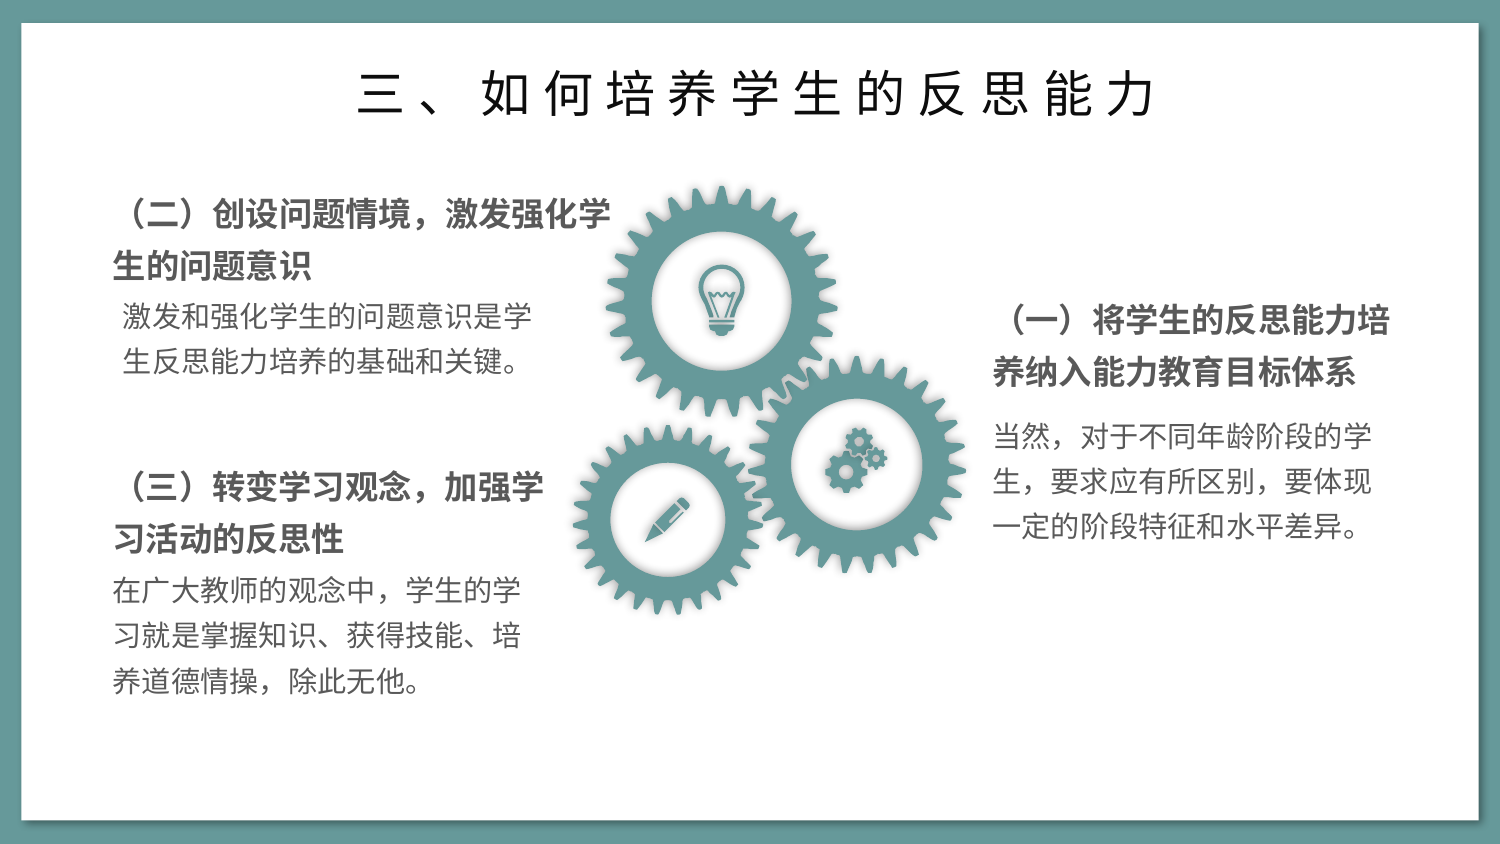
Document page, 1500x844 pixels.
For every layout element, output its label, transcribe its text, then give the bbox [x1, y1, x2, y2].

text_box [97, 446, 576, 708]
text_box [97, 173, 646, 388]
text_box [977, 279, 1417, 553]
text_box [572, 185, 967, 616]
text_box 三、如何培养学生的反思能力 [336, 55, 1176, 129]
